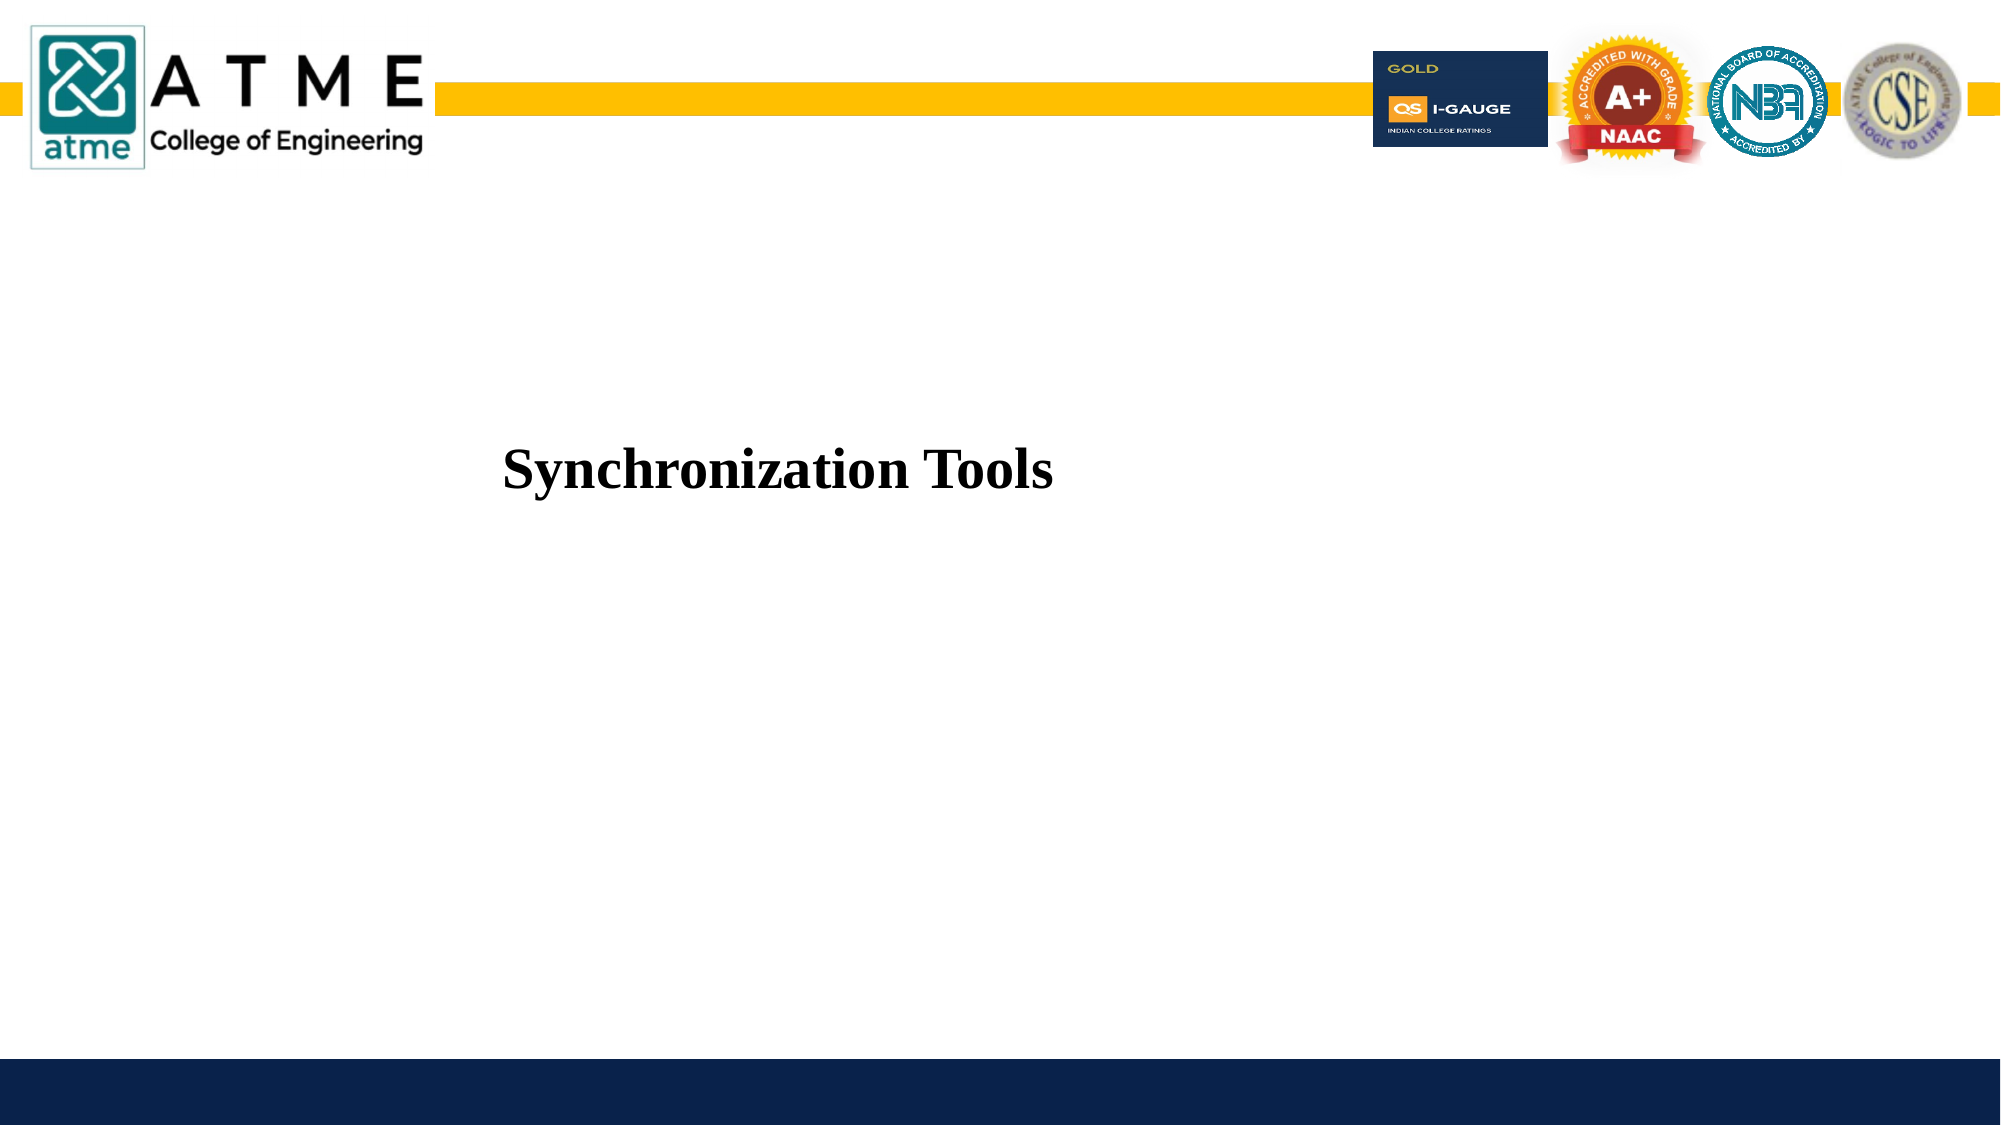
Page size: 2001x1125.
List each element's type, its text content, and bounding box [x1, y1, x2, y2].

picture [1840, 26, 1968, 176]
picture [22, 15, 435, 178]
picture [0, 1059, 2001, 1125]
picture [1373, 20, 1828, 180]
title Synchronization Tools [140, 422, 1416, 772]
